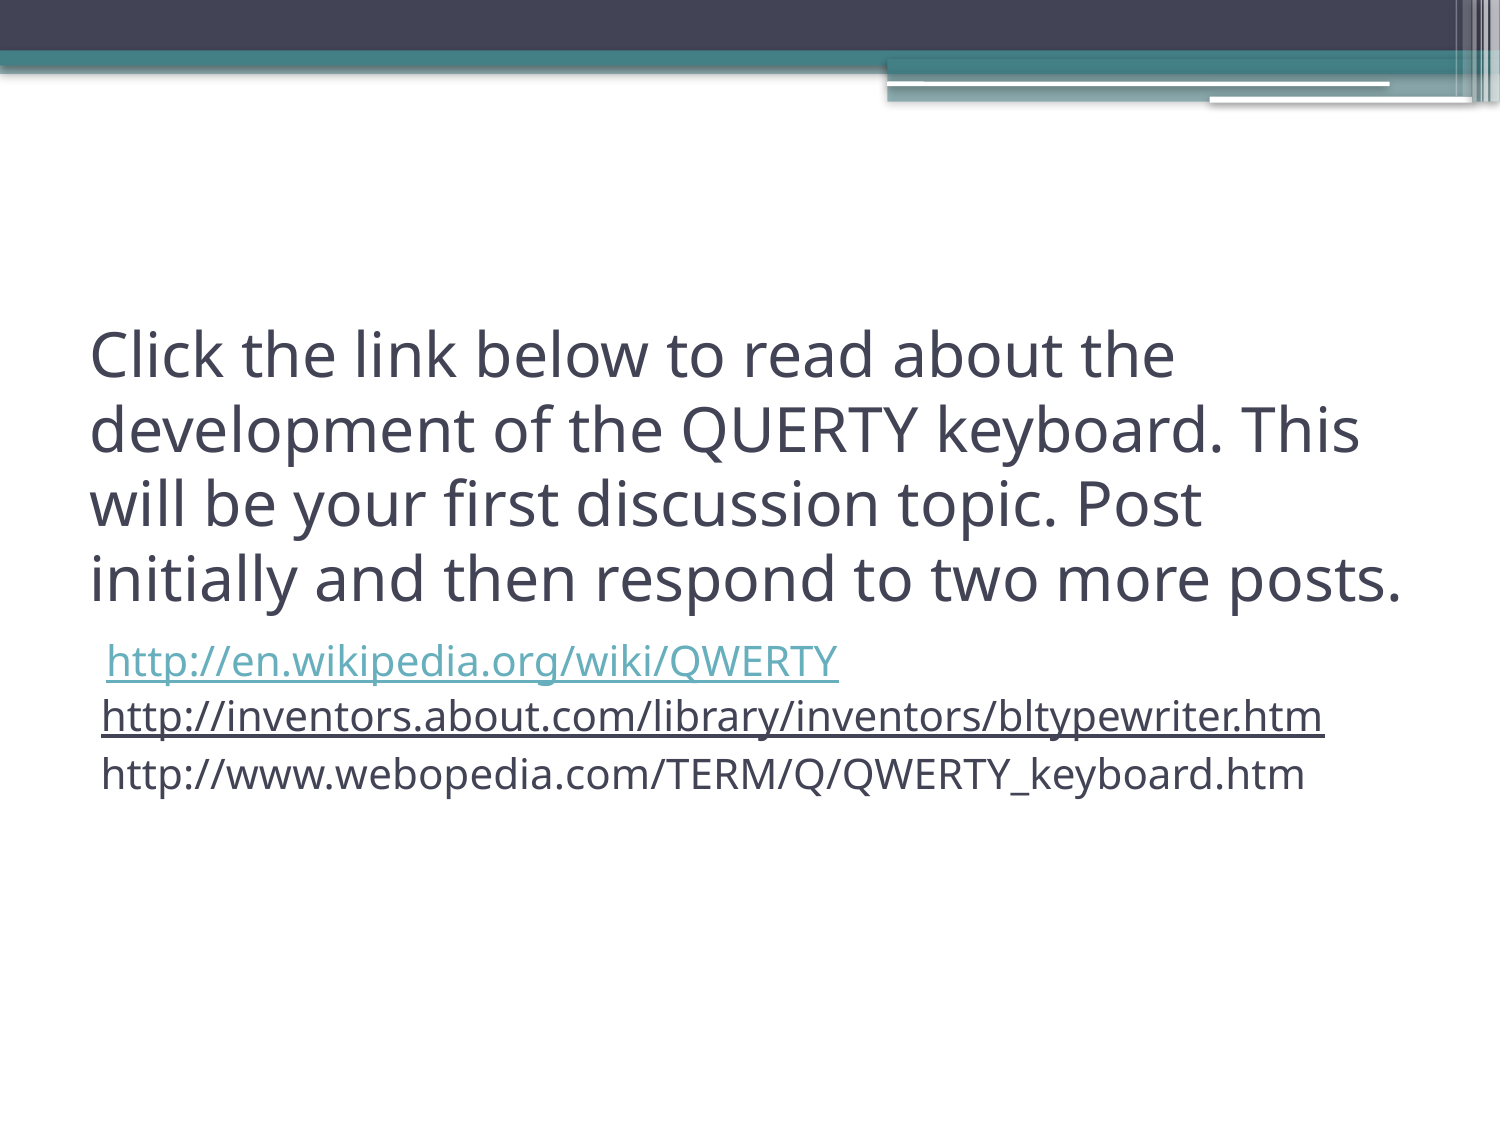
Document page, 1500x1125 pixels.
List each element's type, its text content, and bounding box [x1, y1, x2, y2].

title Click the link below to read about the development of the QUERTY keyboard. This will be your first discussion topic. Post initially and then respond to two more posts. http://en.wikipedia.org/wiki/QWERTY http://inventors.about.com/library/inventors/bltypewriter.htm http://www.webopedia.com/TERM/Q/QWERTY_keyboard.htm [75, 275, 1425, 1038]
